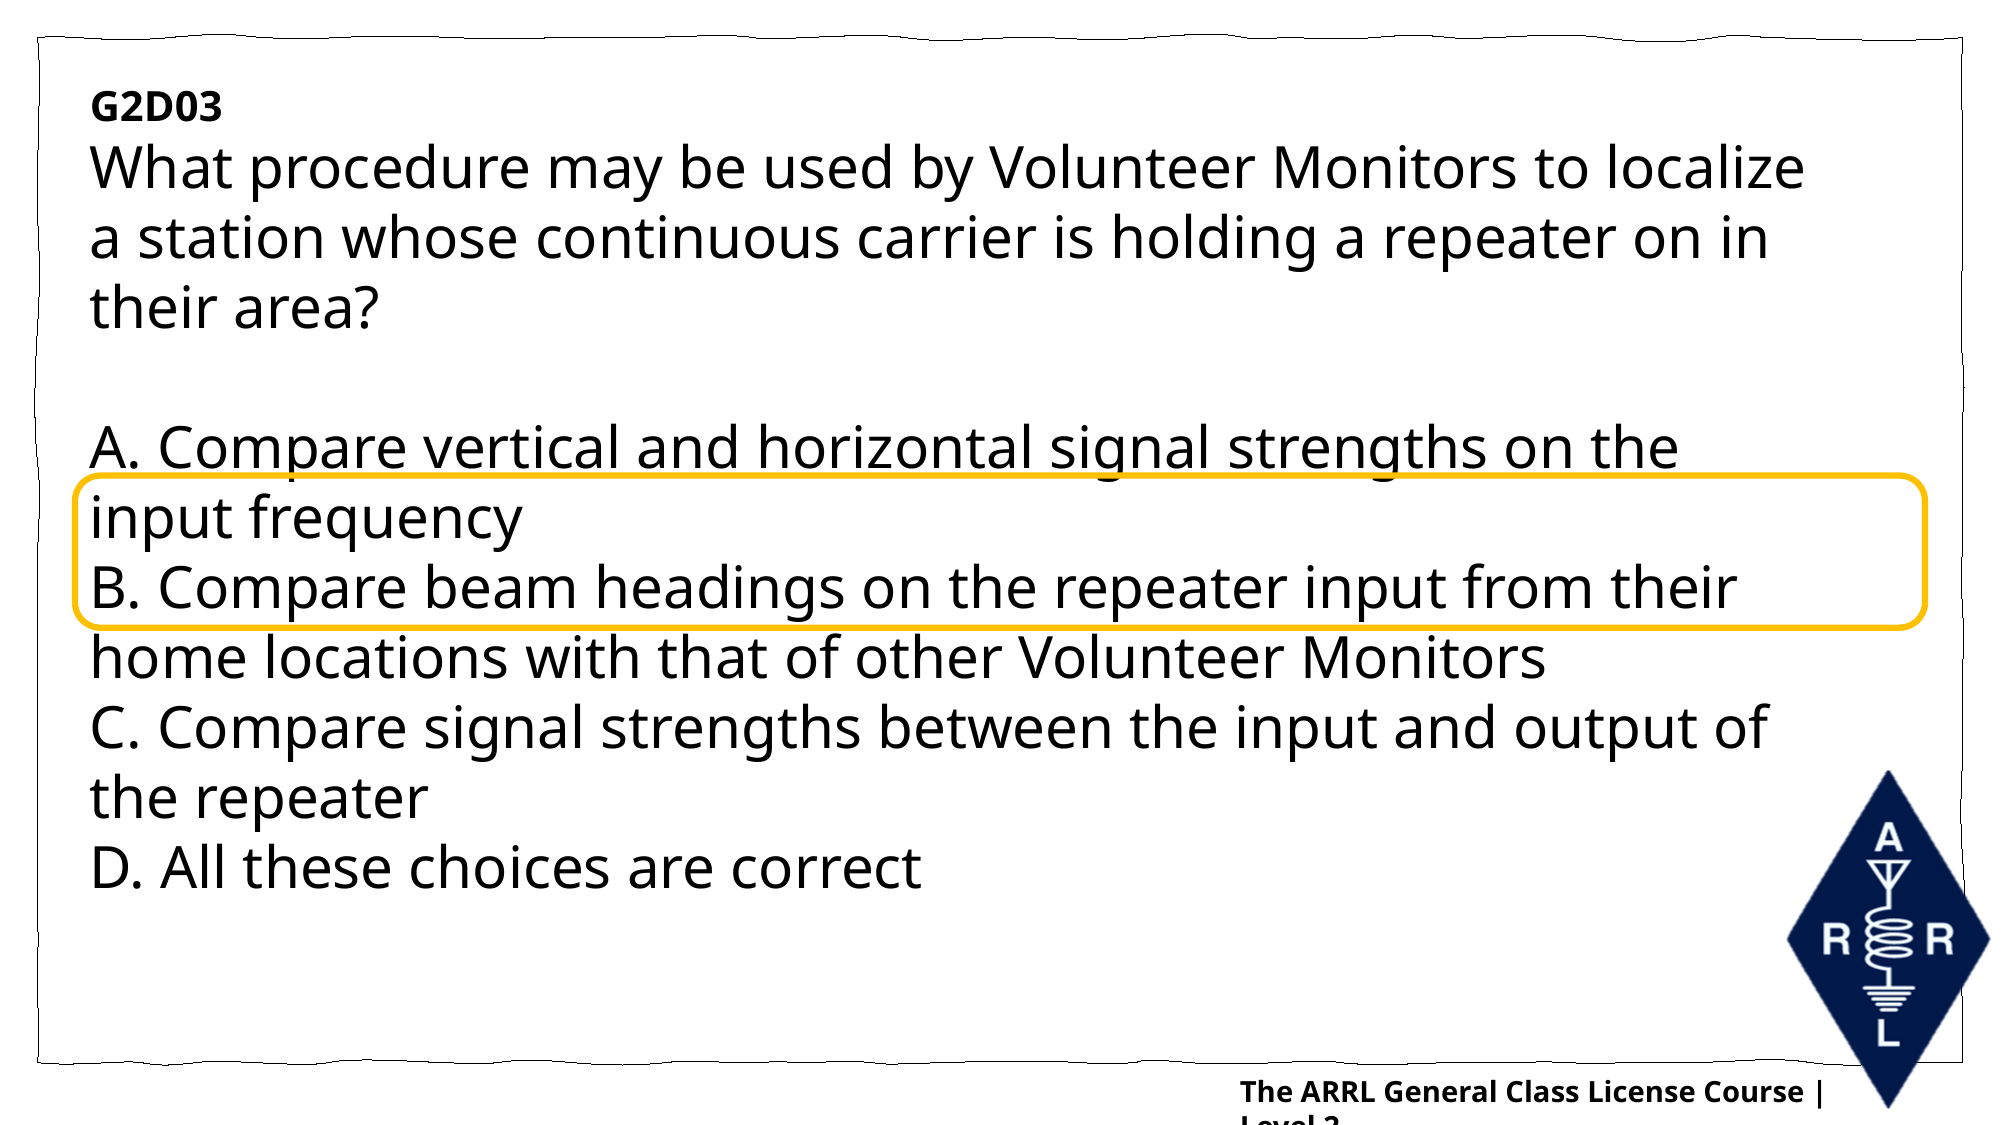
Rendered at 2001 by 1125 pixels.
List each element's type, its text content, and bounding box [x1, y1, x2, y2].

text_box [73, 474, 1927, 629]
picture [1773, 752, 1999, 1125]
text_box G2D03 What procedure may be used by Volunteer Monitors to localize a station whose continuous carrier is holding a repeater on in their area? A. Compare vertical and horizontal signal strengths on the input frequency B. Compare beam headings on the repeater input from their home locations with that of other Volunteer Monitors C. Compare signal strengths between the input and output of the repeater D. All these choices are correct [75, 72, 1850, 490]
text_box G2D03 What procedure may be used by Volunteer Monitors to localize a station whose continuous carrier is holding a repeater on in their area? A. Compare vertical and horizontal signal strengths on the input frequency B. Compare beam headings on the repeater input from their home locations with that of other Volunteer Monitors C. Compare signal strengths between the input and output of the repeater D. All these choices are correct [75, 613, 1850, 908]
